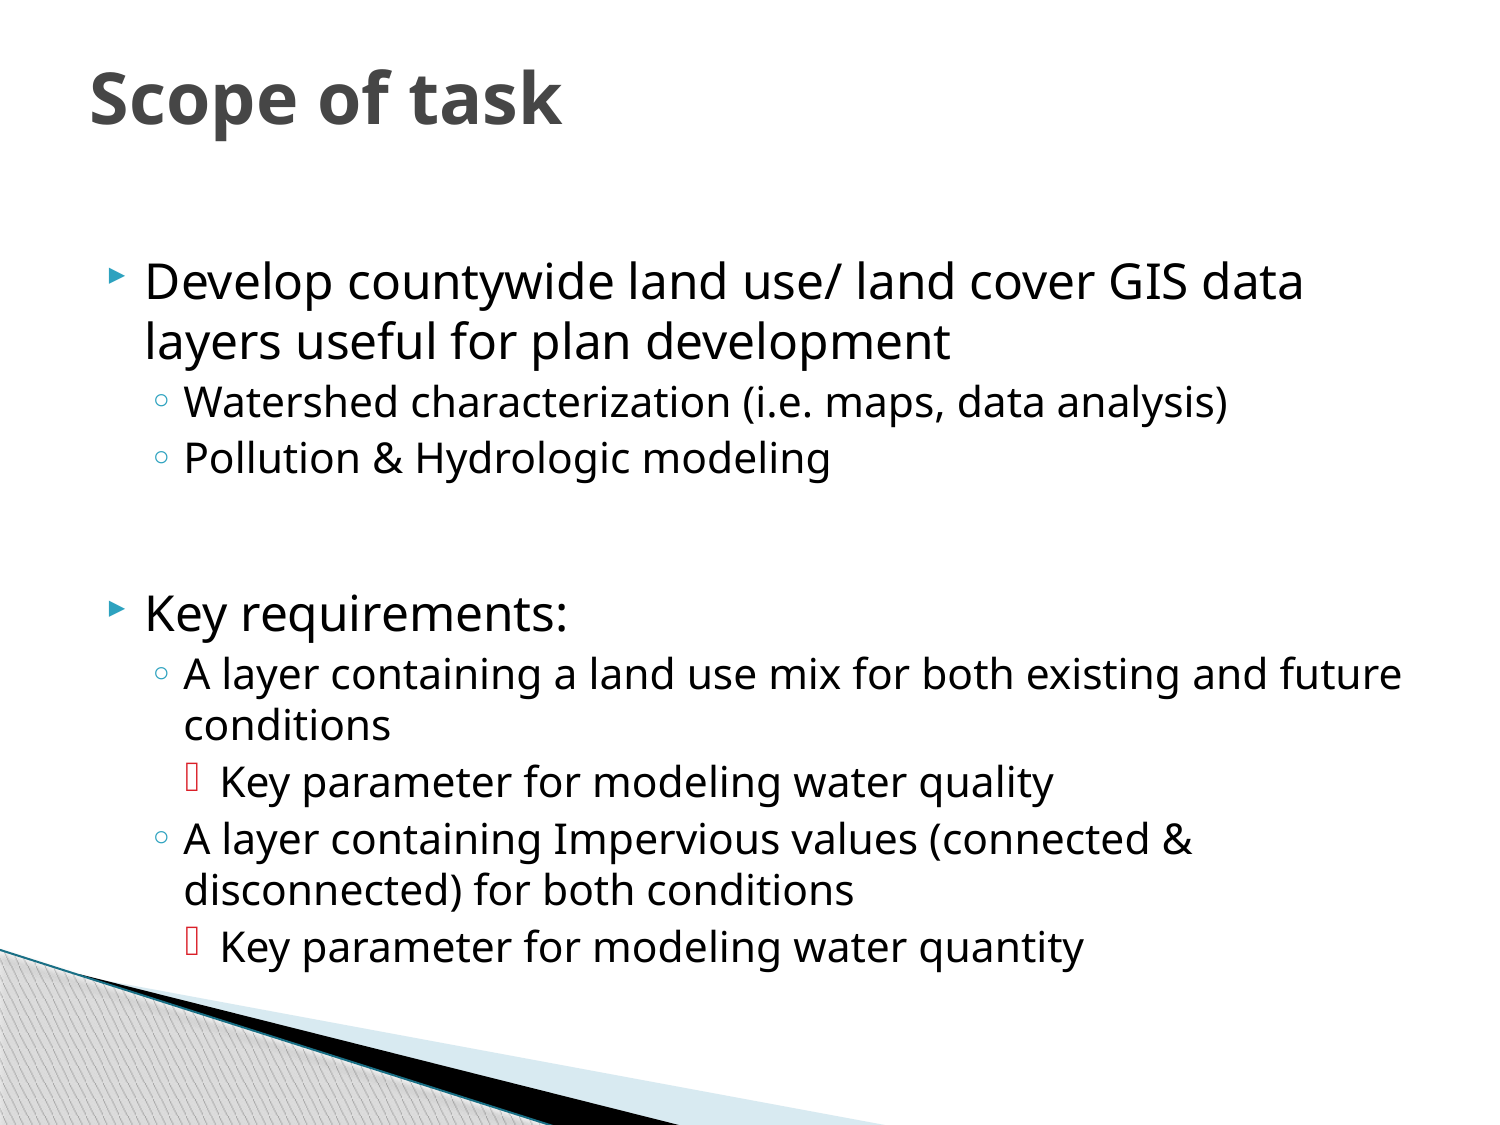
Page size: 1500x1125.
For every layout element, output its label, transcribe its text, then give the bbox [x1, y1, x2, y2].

list Develop countywide land use/ land cover GIS data layers useful for plan development Watershed characterization (i.e. maps, data analysis) Pollution & Hydrologic modeling Key requirements: A layer containing a land use mix for both existing and future conditions Key parameter for modeling water quality A layer containing Impervious values (connected & disconnected) for both conditions Key parameter for modeling water quantity [75, 243, 1425, 986]
title Scope of task [75, 45, 1425, 233]
